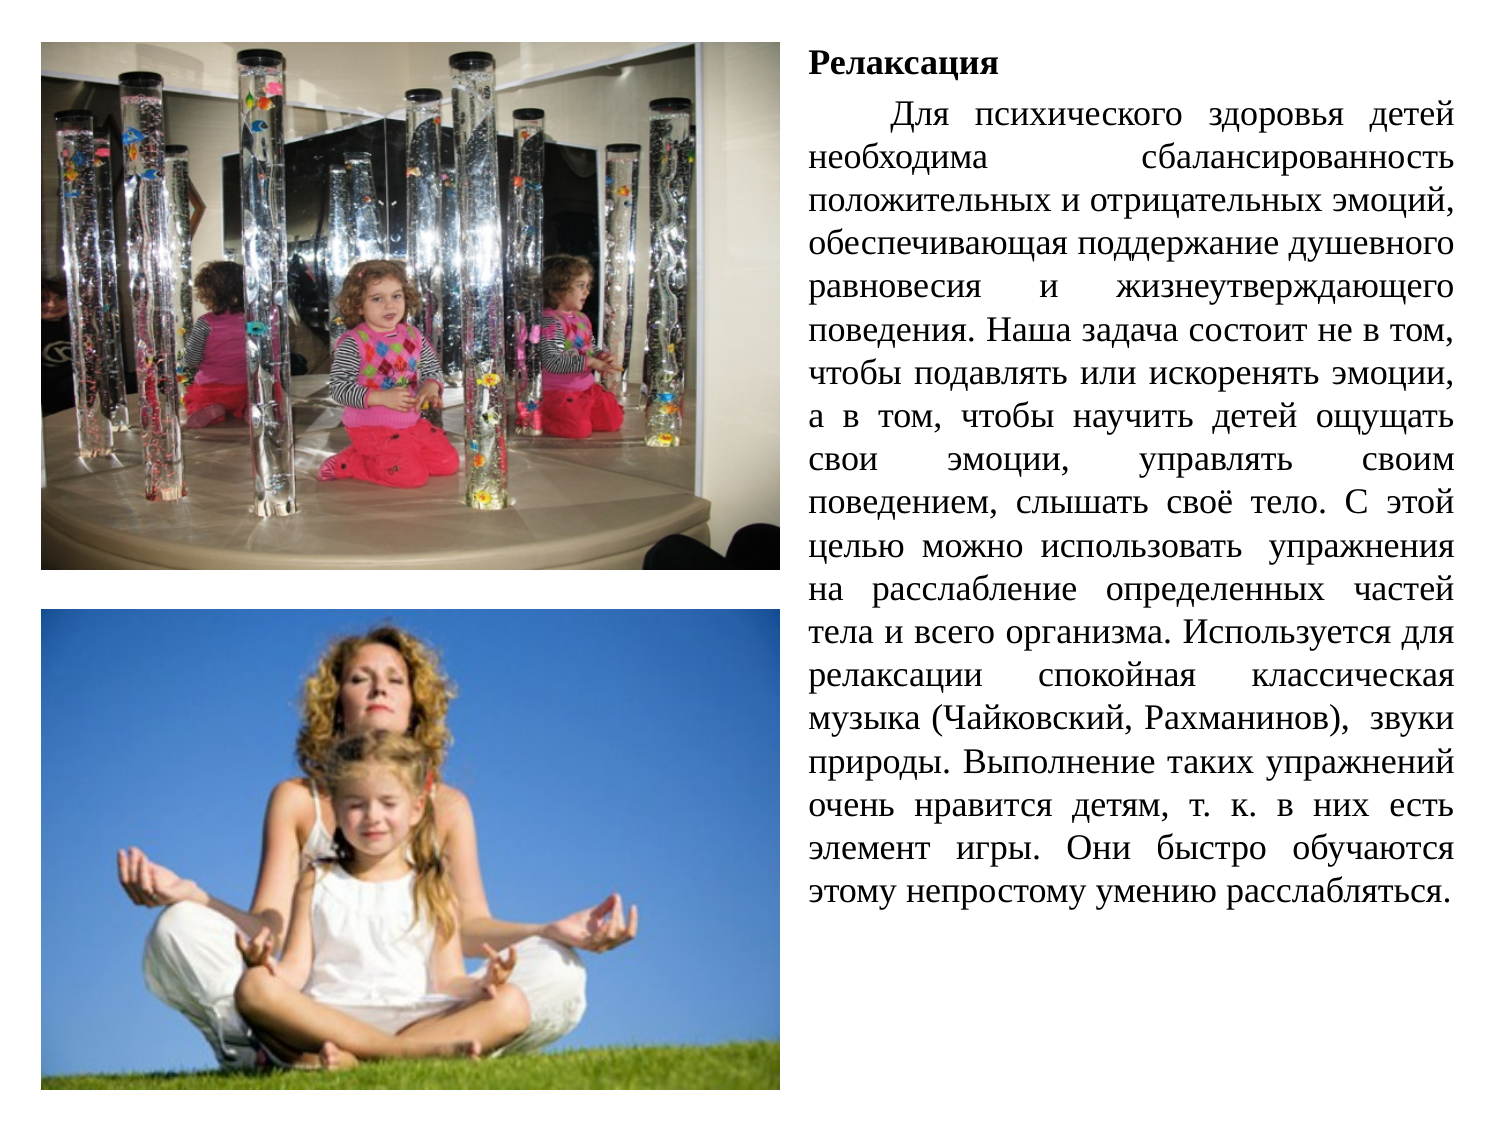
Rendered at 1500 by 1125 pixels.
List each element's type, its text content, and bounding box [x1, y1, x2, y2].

picture [40, 609, 780, 1090]
list Релаксация Для психического здоровья детей необходима сбалансированность положительных и отрицательных эмоций, обеспечивающая поддержание душевного равновесия и жизнеутверждающего поведения. Наша задача состоит не в том, чтобы подавлять или искоренять эмоции, а в том, чтобы научить детей ощущать свои эмоции, управлять своим поведением, слышать своё тело. С этой целью можно использовать упражнения на расслабление определенных частей тела и всего организма. Используется для релаксации спокойная классическая музыка (Чайковский, Рахманинов), звуки природы. Выполнение таких упражнений очень нравится детям, т. к. в них есть элемент игры. Они быстро обучаются этому непростому умению расслабляться. [738, 30, 1471, 941]
picture [40, 42, 780, 570]
